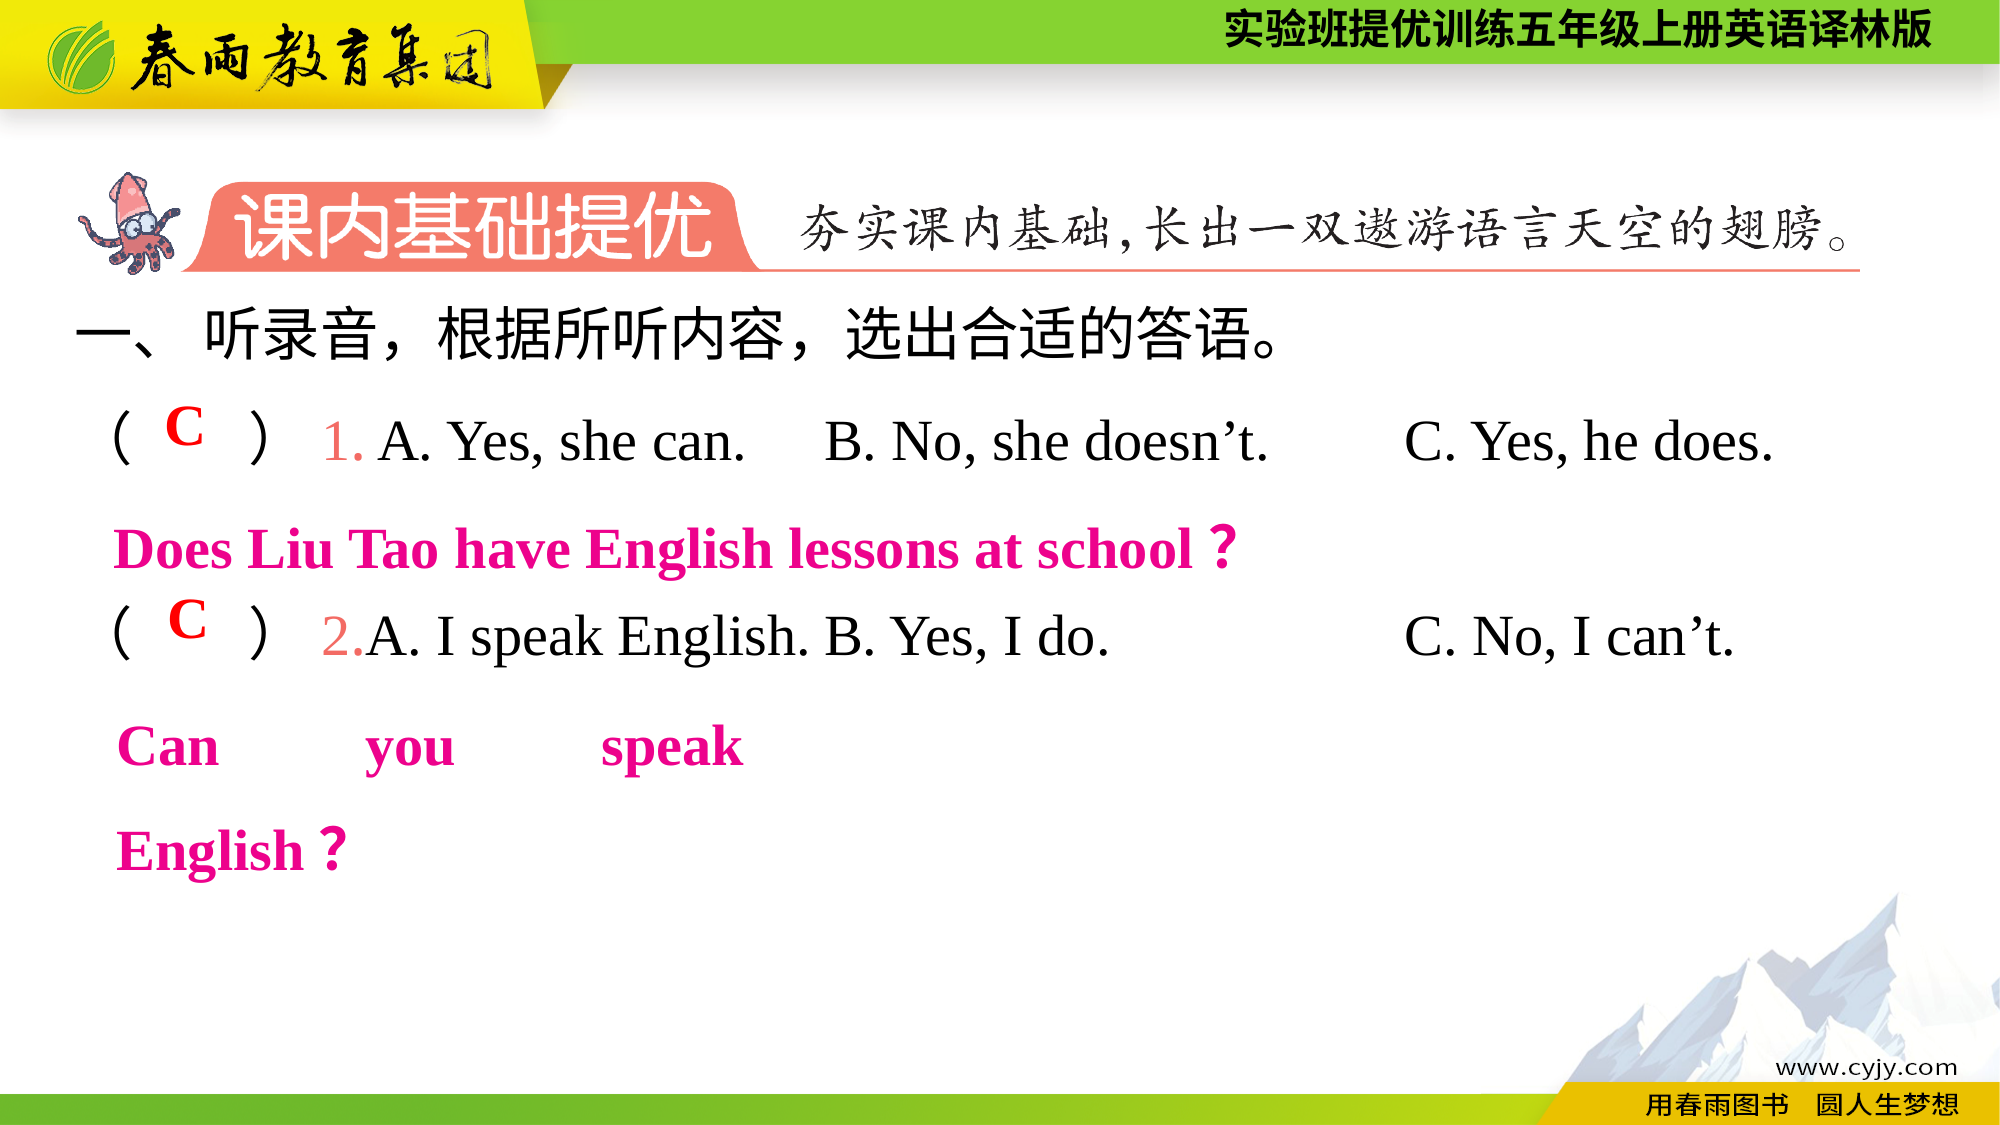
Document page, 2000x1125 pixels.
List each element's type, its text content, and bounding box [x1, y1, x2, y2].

list 一、 听录音，根据所听内容，选出合适的答语。 （ ）1. A. Yes, she can. B. No, she doesn’t. C. Yes, he does. （ ）2.A. I speak English. B. Yes, I do. C. No, I can’t. [59, 255, 1944, 680]
text_box Can you speak English？ [101, 664, 760, 785]
text_box C [153, 572, 225, 658]
picture [0, 0, 2000, 1125]
text_box C [149, 379, 222, 465]
text_box Does Liu Tao have English lessons at school？ [98, 467, 1496, 588]
